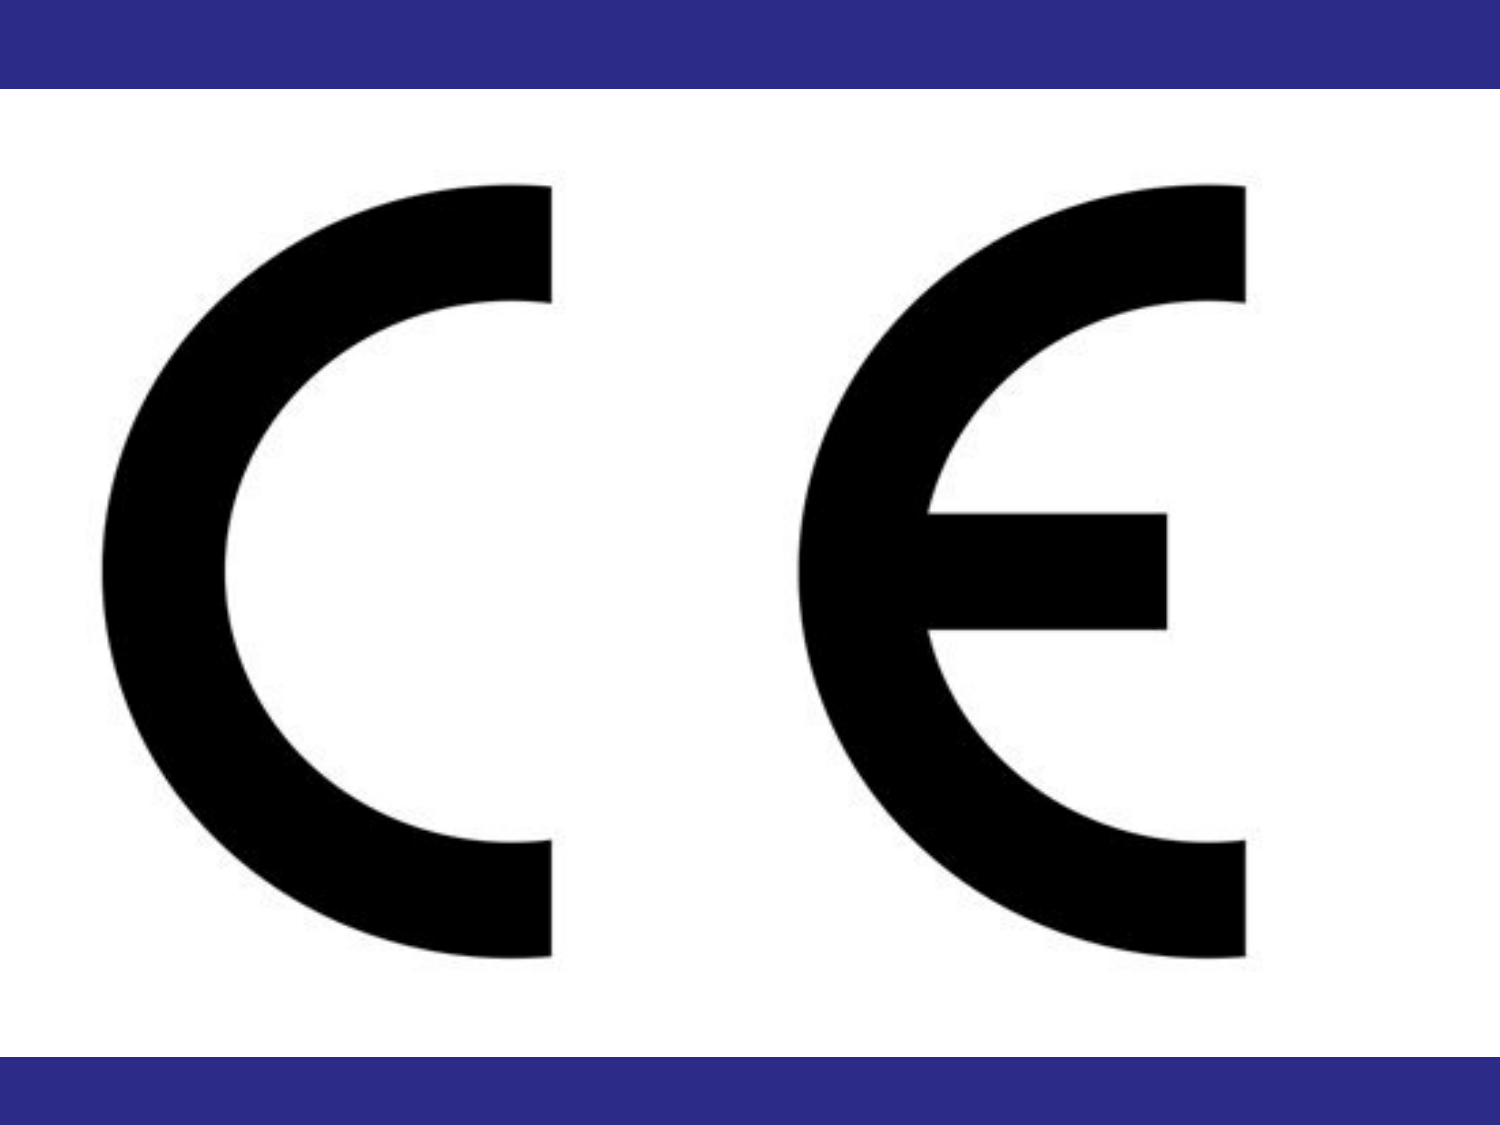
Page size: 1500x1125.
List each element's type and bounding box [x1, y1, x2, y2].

picture [0, 89, 1500, 1057]
